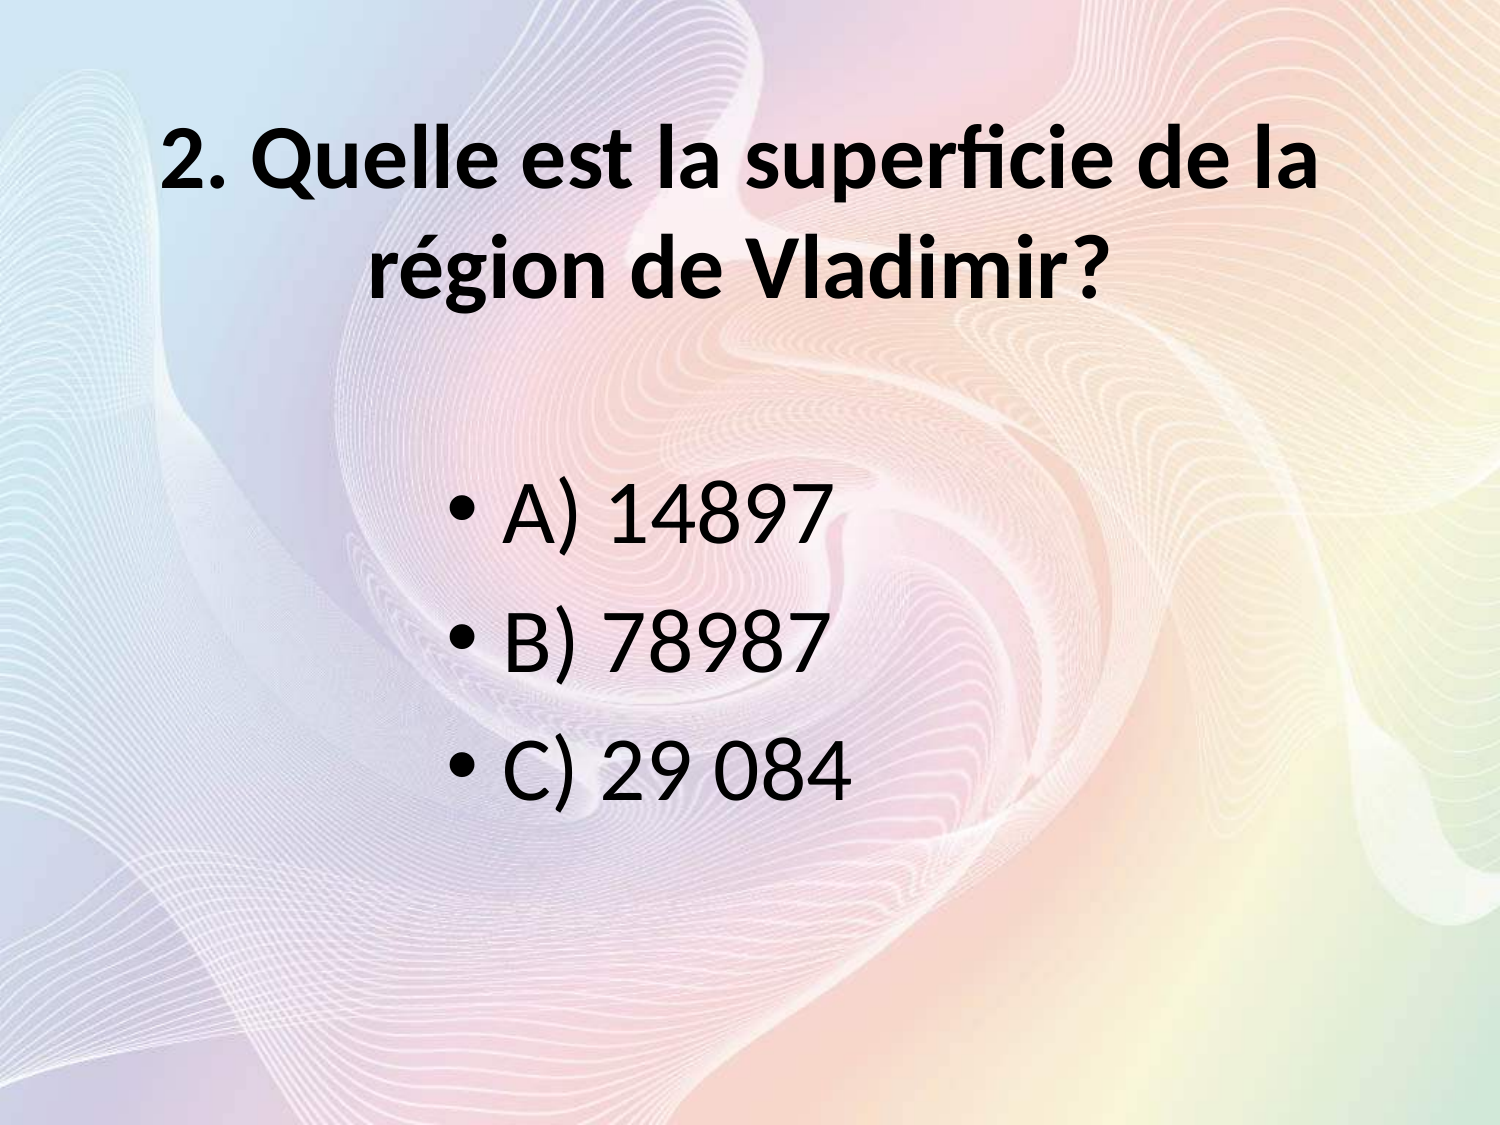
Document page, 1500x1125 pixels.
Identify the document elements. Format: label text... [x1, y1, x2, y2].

picture [0, 0, 1500, 1125]
title 2. Quelle est la superficie de la région de Vladimir? [64, 113, 1415, 302]
list A) 14897 B) 78987 C) 29 084 [431, 444, 1118, 911]
